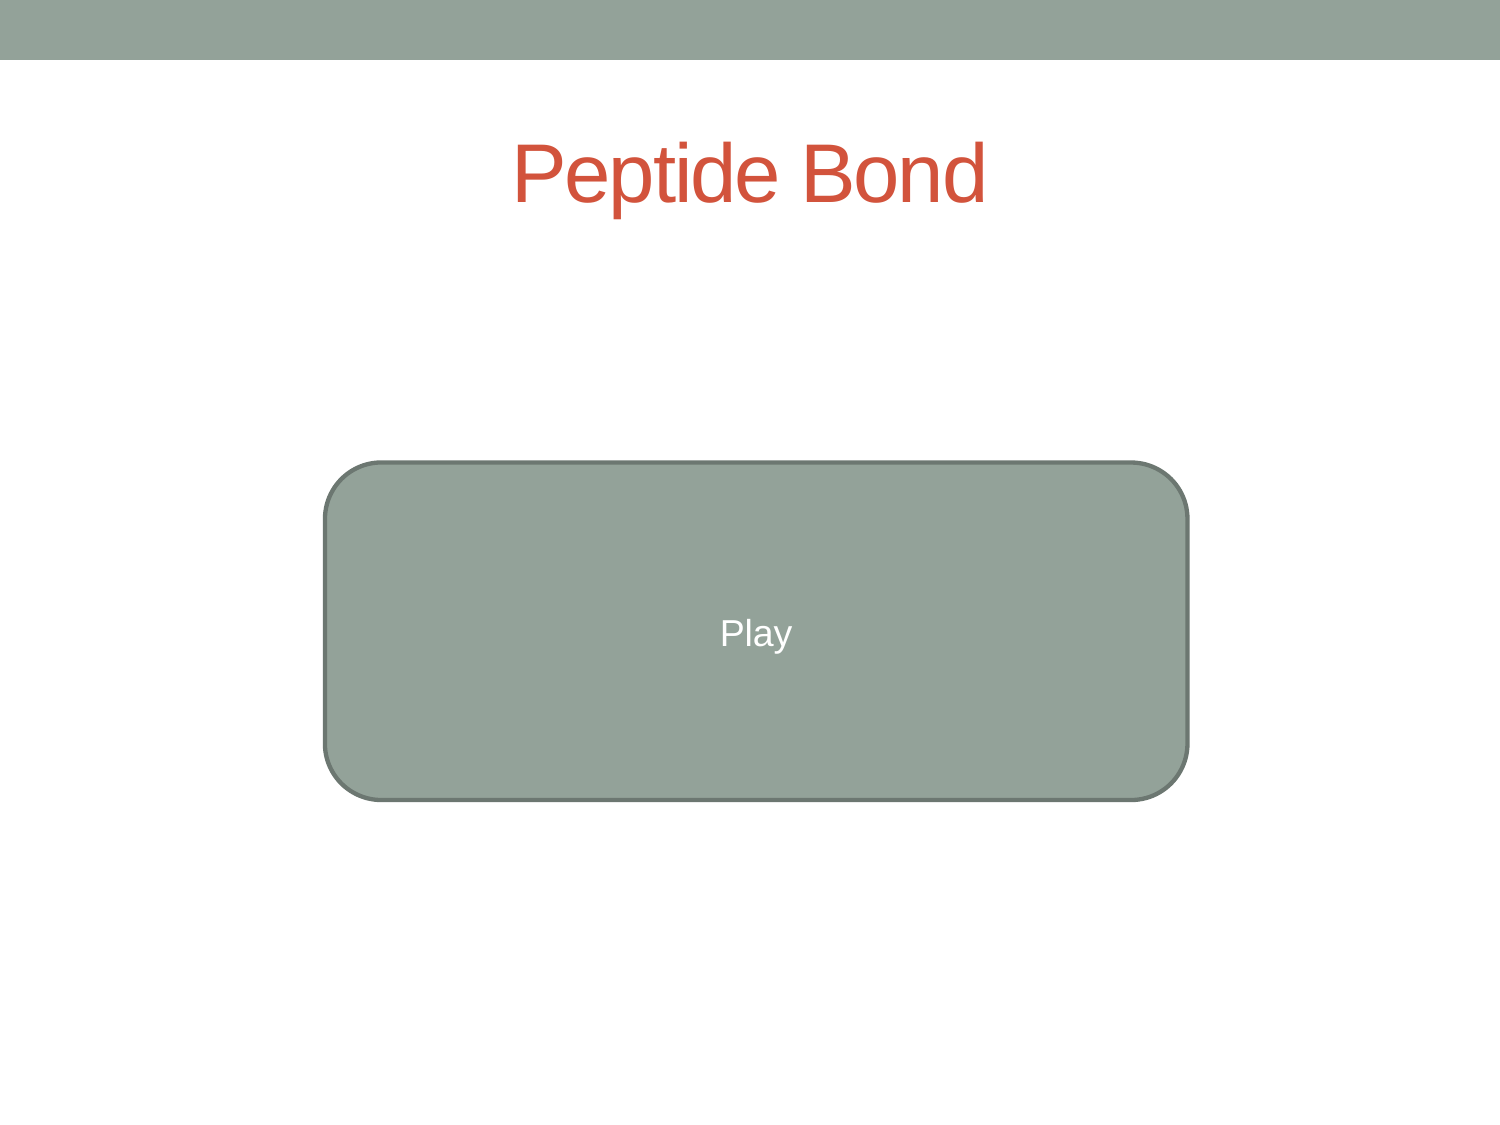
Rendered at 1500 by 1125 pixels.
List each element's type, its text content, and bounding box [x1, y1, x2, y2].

text_box Play [322, 460, 1190, 803]
title Peptide Bond [75, 87, 1425, 250]
